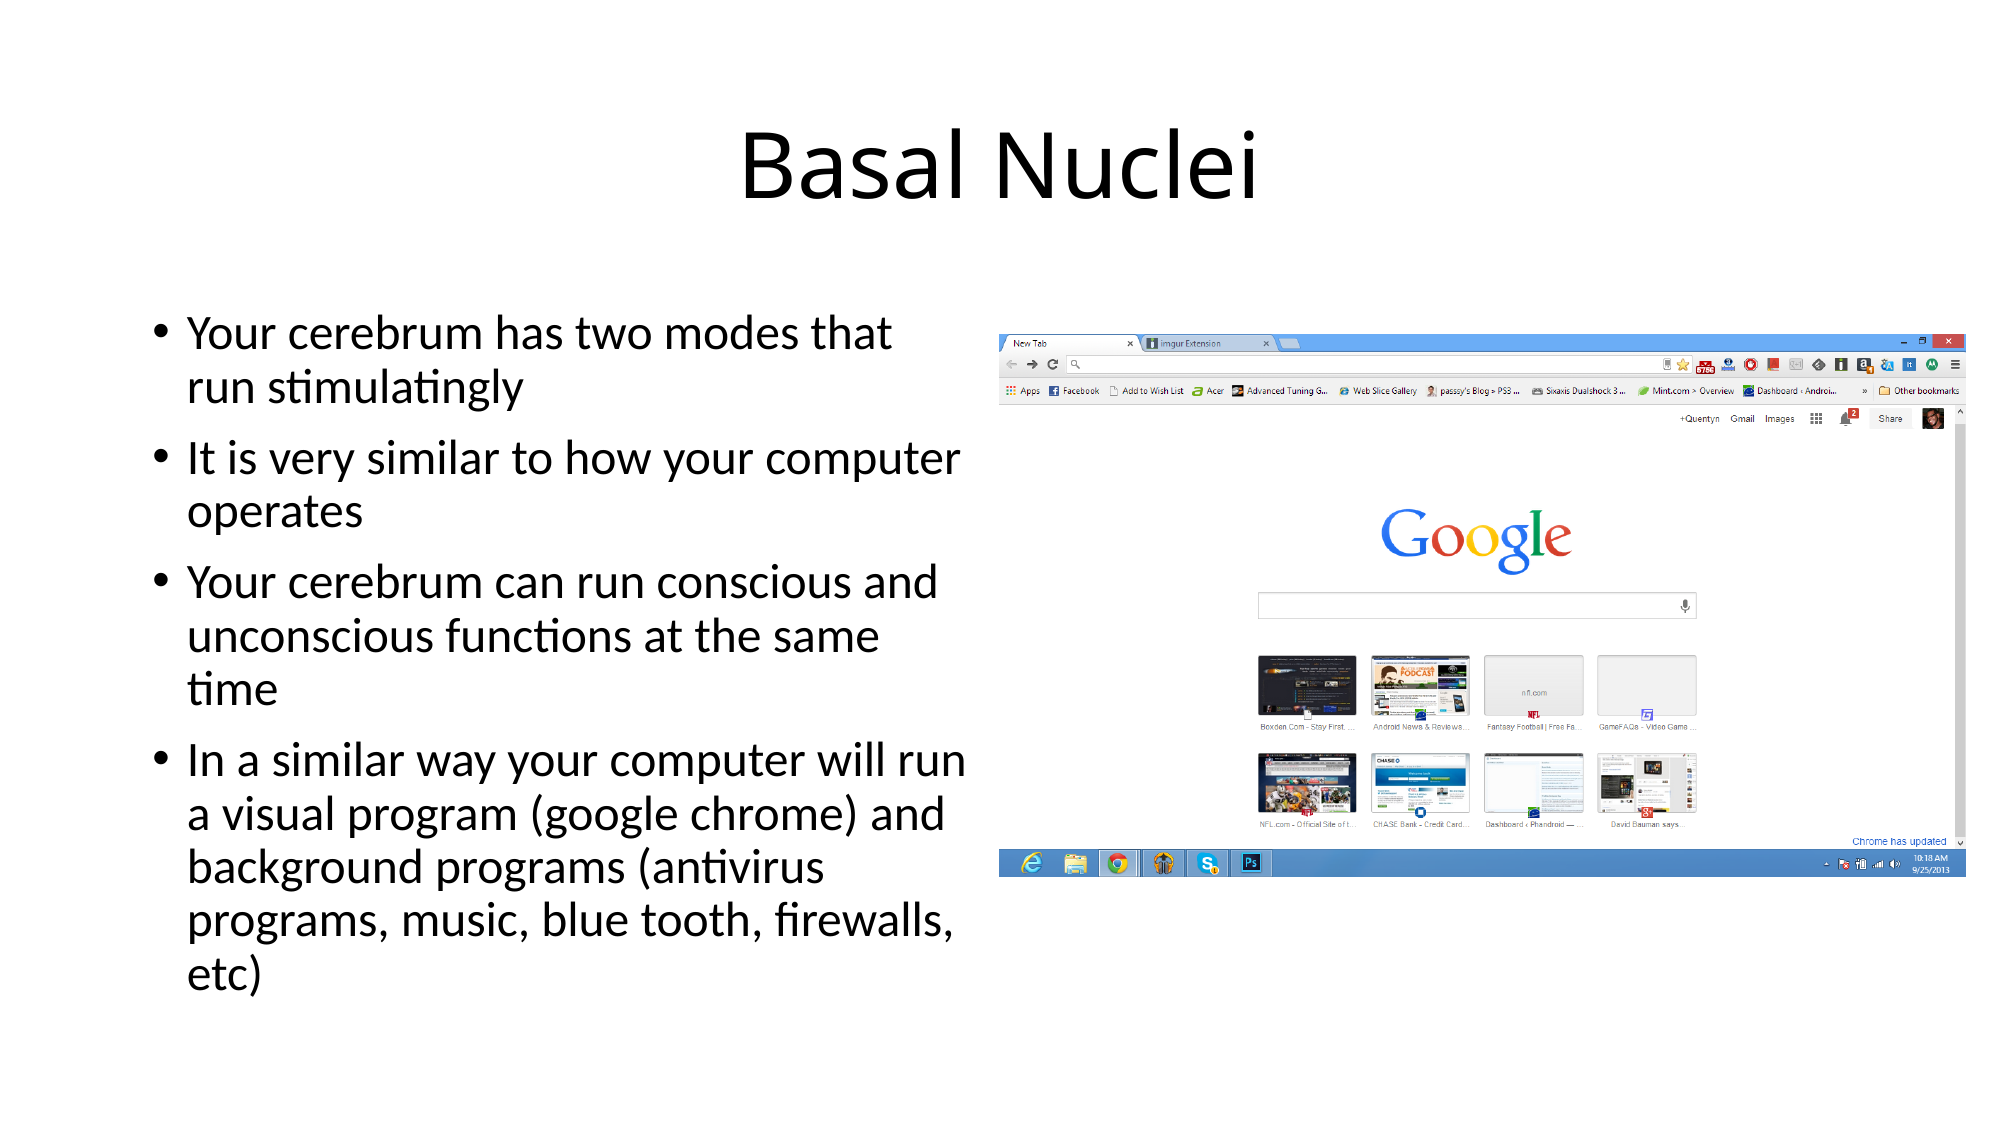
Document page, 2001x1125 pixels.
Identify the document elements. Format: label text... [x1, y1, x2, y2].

list Your cerebrum has two modes that run stimulatingly It is very similar to how your computer operates Your cerebrum can run conscious and unconscious functions at the same time In a similar way your computer will run a visual program (google chrome) and background programs (antivirus programs, music, blue tooth, firewalls, etc) [137, 299, 988, 1014]
title Basal Nuclei [137, 59, 1863, 278]
picture [999, 334, 1966, 878]
